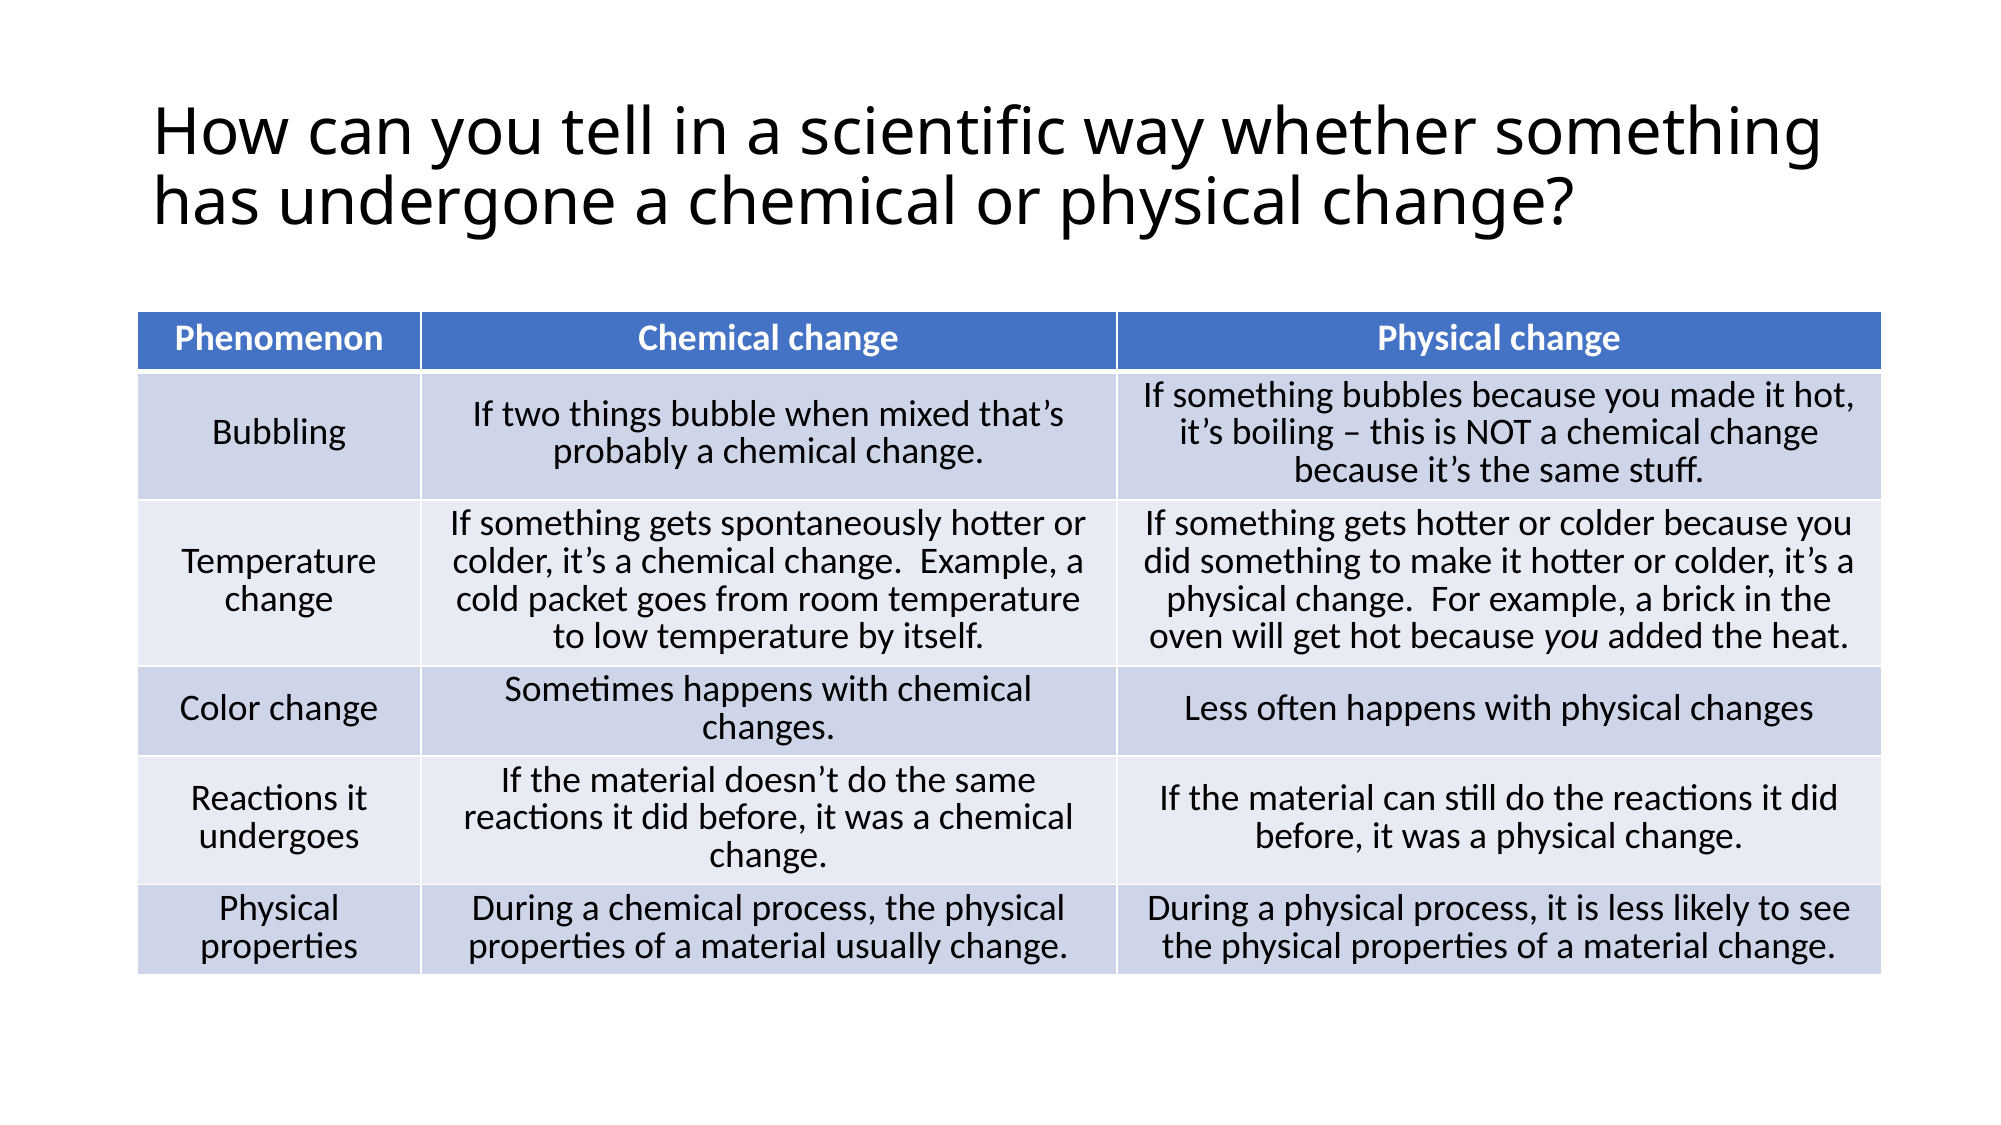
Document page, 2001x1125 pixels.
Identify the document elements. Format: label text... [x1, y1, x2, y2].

table_header Chemical change [422, 312, 1116, 369]
table_header Phenomenon [138, 312, 420, 369]
table_cell During a physical process, it is less likely to see the physical properties of a material change. [1118, 885, 1881, 974]
table_cell During a chemical process, the physical properties of a material usually change. [422, 885, 1116, 974]
title How can you tell in a scientific way whether something has undergone a chemical or physical change? [137, 59, 1863, 278]
table_cell If the material can still do the reactions it did before, it was a physical change. [1118, 757, 1881, 884]
table_cell If something bubbles because you made it hot, it’s boiling – this is NOT a chemical change because it’s the same stuff. [1118, 374, 1881, 499]
table_cell Physical properties [138, 885, 420, 974]
table_cell Color change [138, 667, 420, 755]
table_cell If something gets spontaneously hotter or colder, it’s a chemical change. Example, a cold packet goes from room temperature to low temperature by itself. [422, 501, 1116, 665]
table_cell Less often happens with physical changes [1118, 667, 1881, 755]
table_cell Reactions it undergoes [138, 757, 420, 884]
table_cell If two things bubble when mixed that’s probably a chemical change. [422, 374, 1116, 499]
table_cell If the material doesn’t do the same reactions it did before, it was a chemical change. [422, 757, 1116, 884]
table_cell Temperature change [138, 501, 420, 665]
table_header Physical change [1118, 312, 1881, 369]
table_cell Bubbling [138, 374, 420, 499]
table_cell If something gets hotter or colder because you did something to make it hotter or colder, it’s a physical change. For example, a brick in the oven will get hot because you added the heat. [1118, 501, 1881, 665]
table_cell Sometimes happens with chemical changes. [422, 667, 1116, 755]
